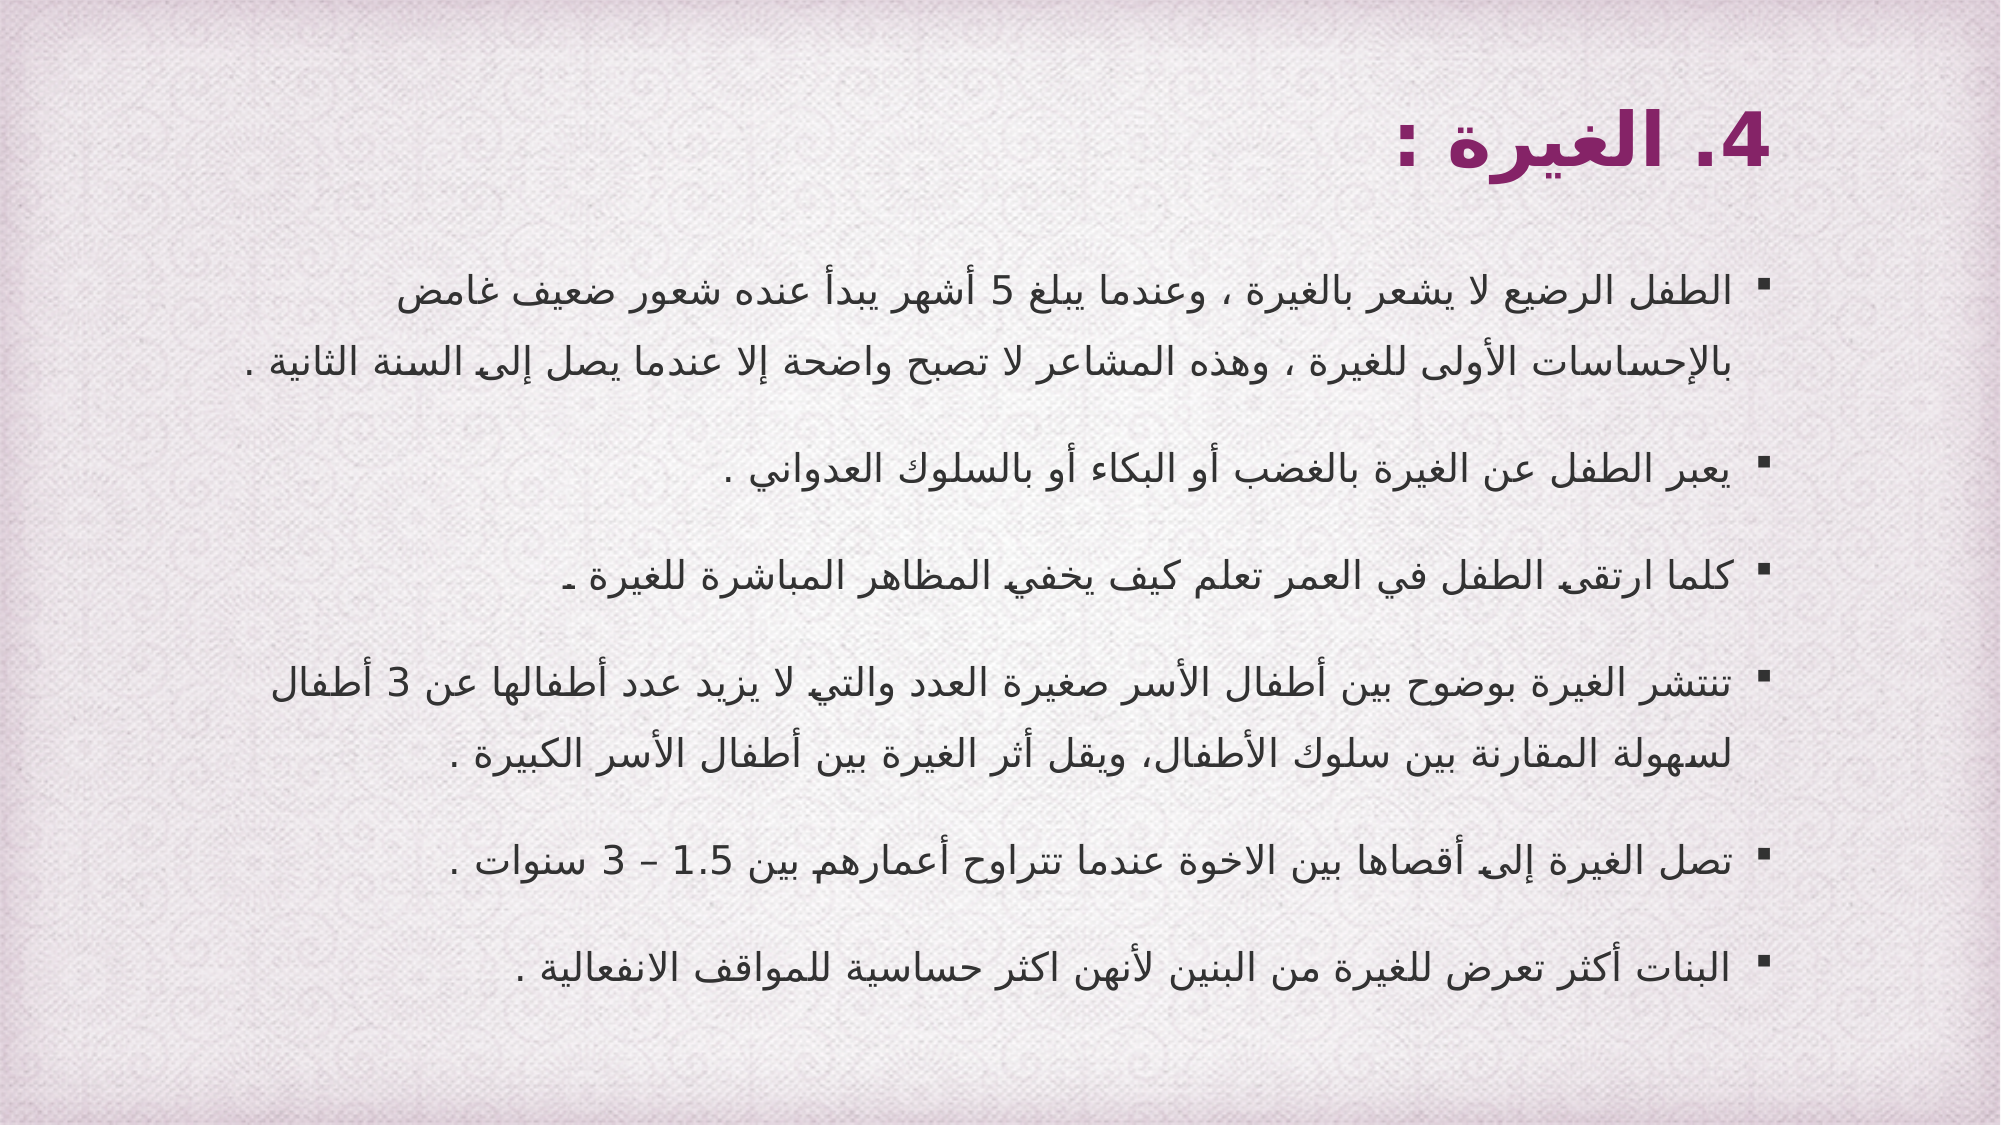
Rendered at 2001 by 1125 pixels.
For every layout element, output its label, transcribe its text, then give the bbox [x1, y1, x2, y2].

title 4. الغيرة : [212, 59, 1788, 191]
list الطفل الرضيع لا يشعر بالغيرة ، وعندما يبلغ 5 أشهر يبدأ عنده شعور ضعيف غامض بالإحساسات الأولى للغيرة ، وهذه المشاعر لا تصبح واضحة إلا عندما يصل إلى السنة الثانية . يعبر الطفل عن الغيرة بالغضب أو البكاء أو بالسلوك العدواني . كلما ارتقى الطفل في العمر تعلم كيف يخفي المظاهر المباشرة للغيرة . تنتشر الغيرة بوضوح بين أطفال الأسر صغيرة العدد والتي لا يزيد عدد أطفالها عن 3 أطفال لسهولة المقارنة بين سلوك الأطفال، ويقل أثر الغيرة بين أطفال الأسر الكبيرة . تصل الغيرة إلى أقصاها بين الاخوة عندما تتراوح أعمارهم بين 1.5 – 3 سنوات . البنات أكثر تعرض للغيرة من البنين لأنهن اكثر حساسية للمواقف الانفعالية . [212, 233, 1788, 1013]
picture [0, 0, 2001, 1125]
